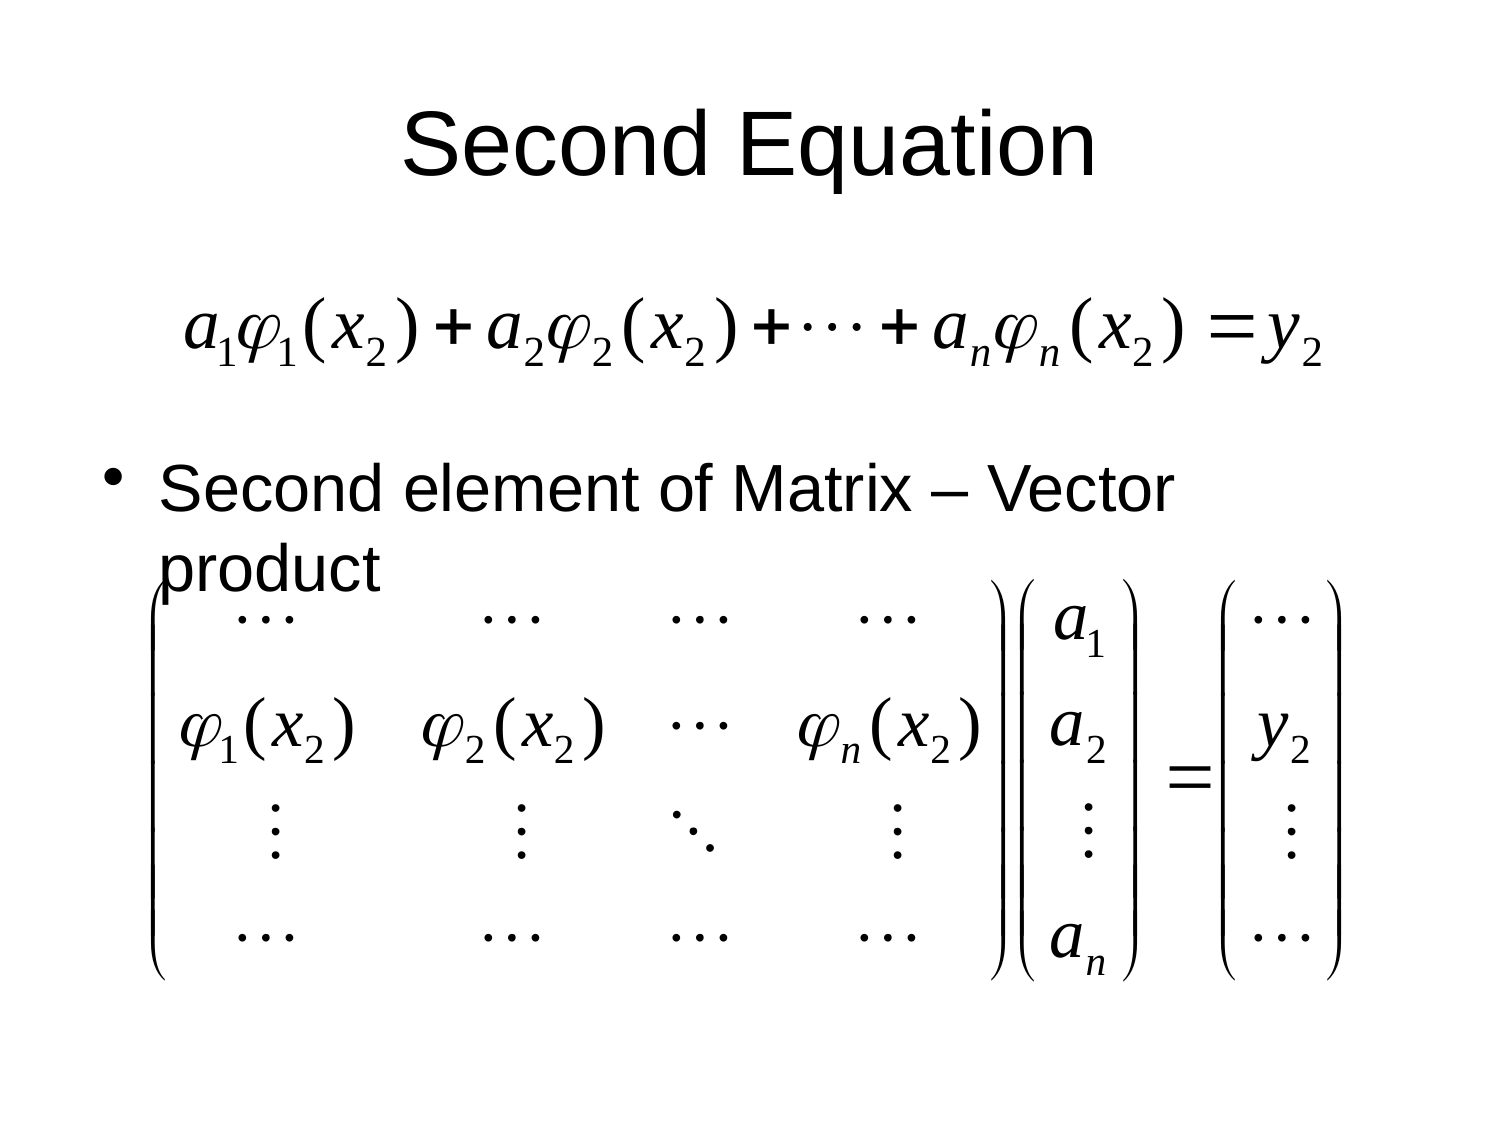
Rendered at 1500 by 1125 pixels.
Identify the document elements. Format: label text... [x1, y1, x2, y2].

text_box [137, 562, 1363, 999]
list Second element of Matrix – Vector product [87, 437, 1363, 563]
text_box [171, 274, 1336, 386]
title Second Equation [74, 44, 1426, 233]
